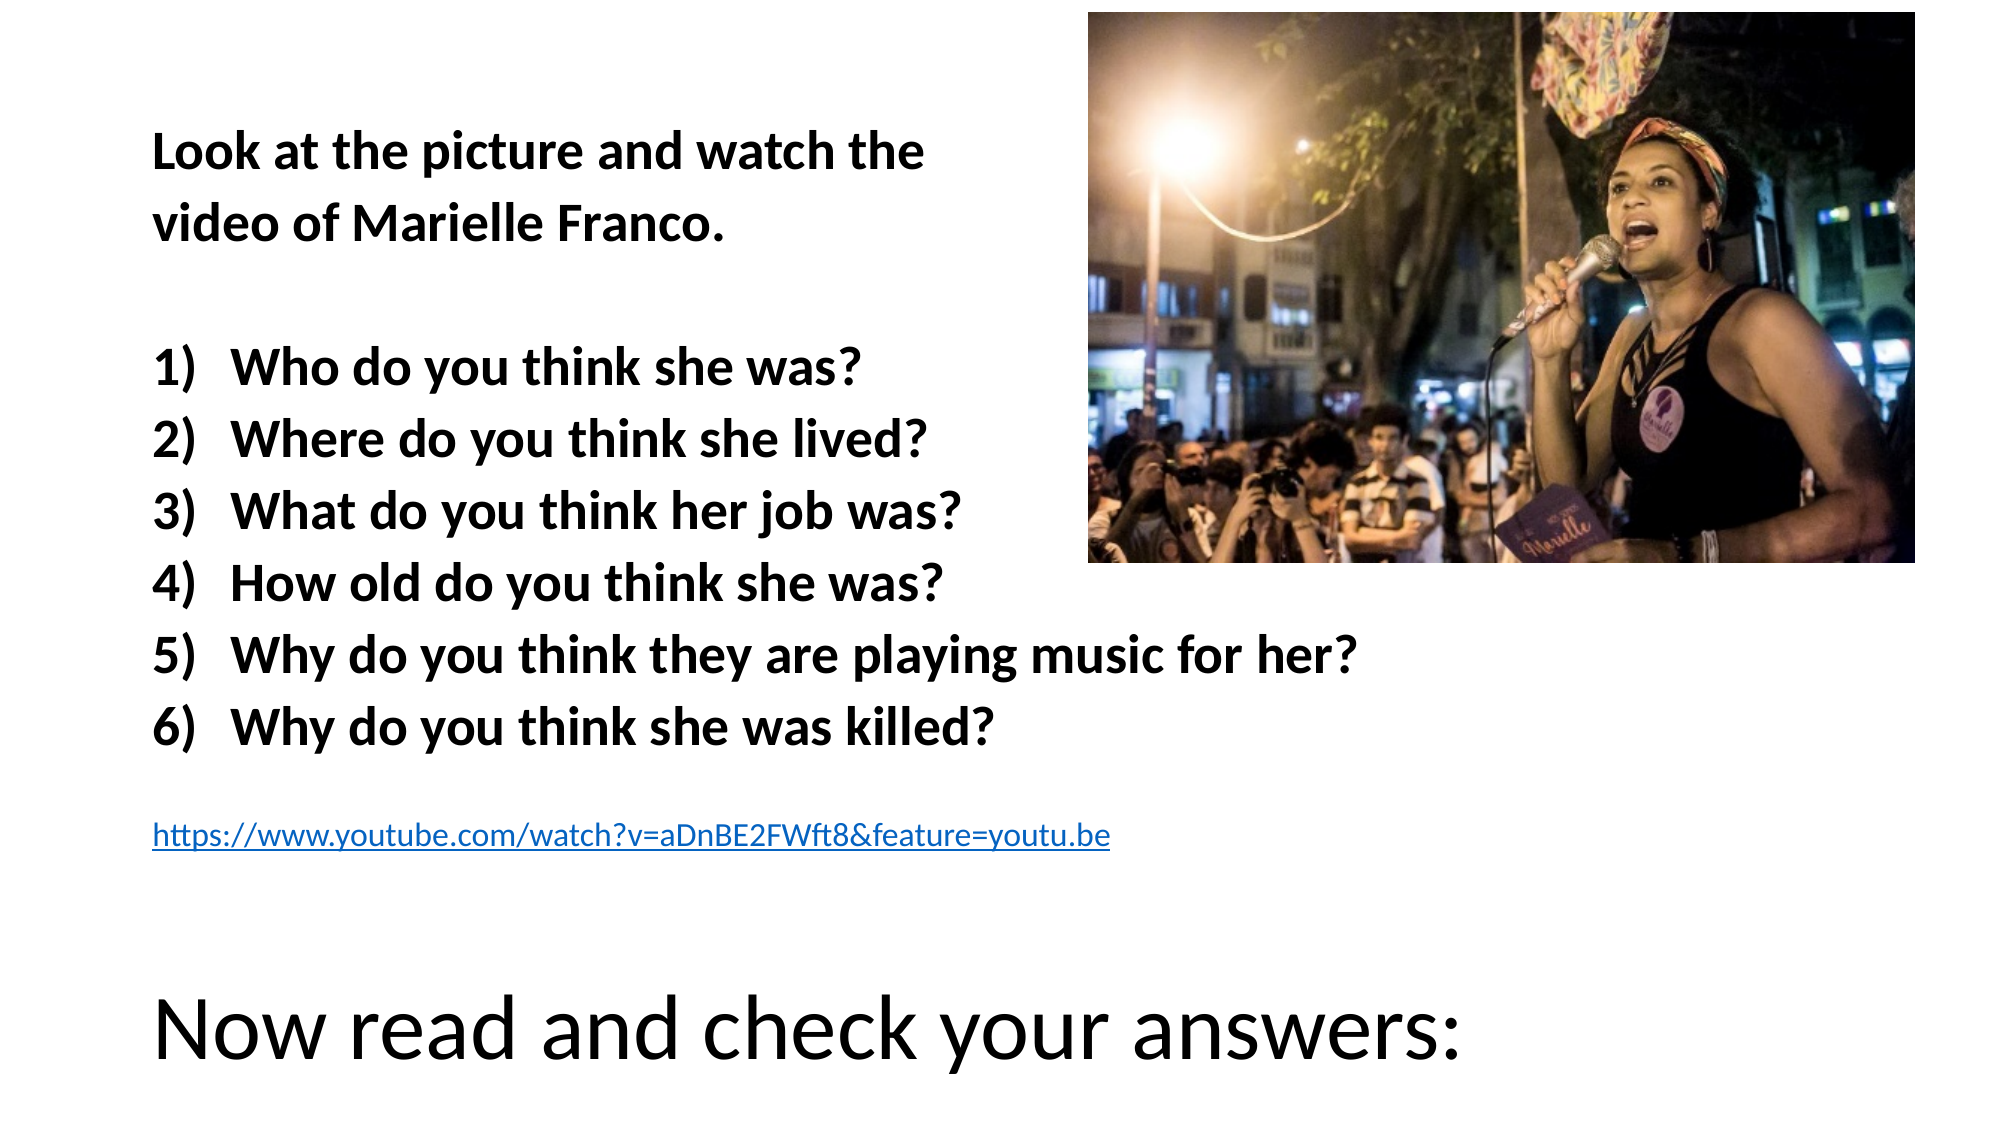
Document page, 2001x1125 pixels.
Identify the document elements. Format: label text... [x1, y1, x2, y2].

picture [1087, 12, 1915, 563]
list Look at the picture and watch the video of Marielle Franco. Who do you think she was? Where do you think she lived? What do you think her job was? How old do you think she was? Why do you think they are playing music for her? Why do you think she was killed? https://www.youtube.com/watch?v=aDnBE2FWft8&feature=youtu.be Now read and check your answers: [137, 114, 1863, 1095]
